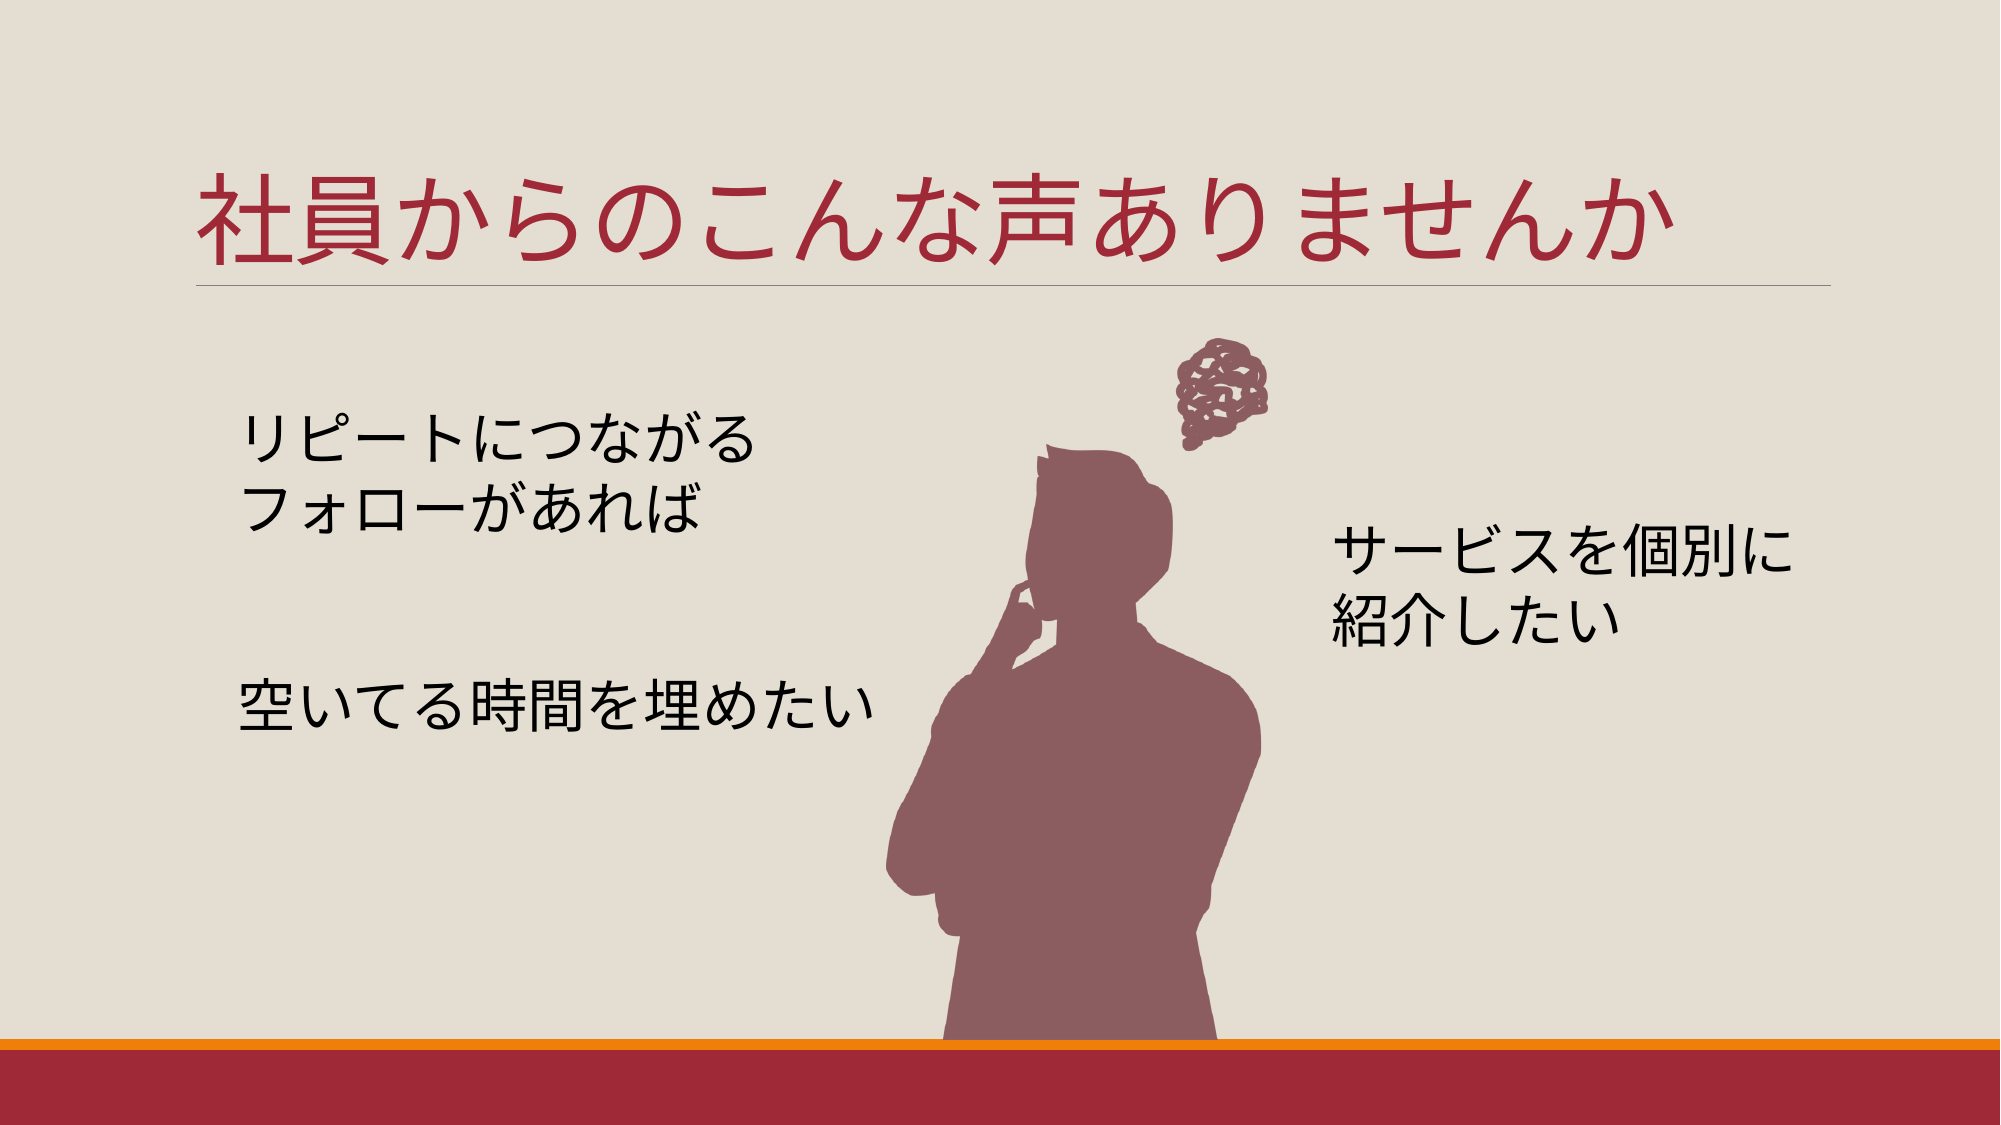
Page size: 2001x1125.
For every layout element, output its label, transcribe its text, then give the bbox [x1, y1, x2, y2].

picture [885, 337, 1269, 1041]
text_box 空いてる時間を埋めたい [223, 662, 882, 747]
text_box サービスを個別に 紹介したい [1316, 506, 1813, 662]
text_box リピートにつながる フォローがあれば [221, 395, 776, 550]
title 社員からのこんな声ありませんか [180, 47, 1830, 285]
